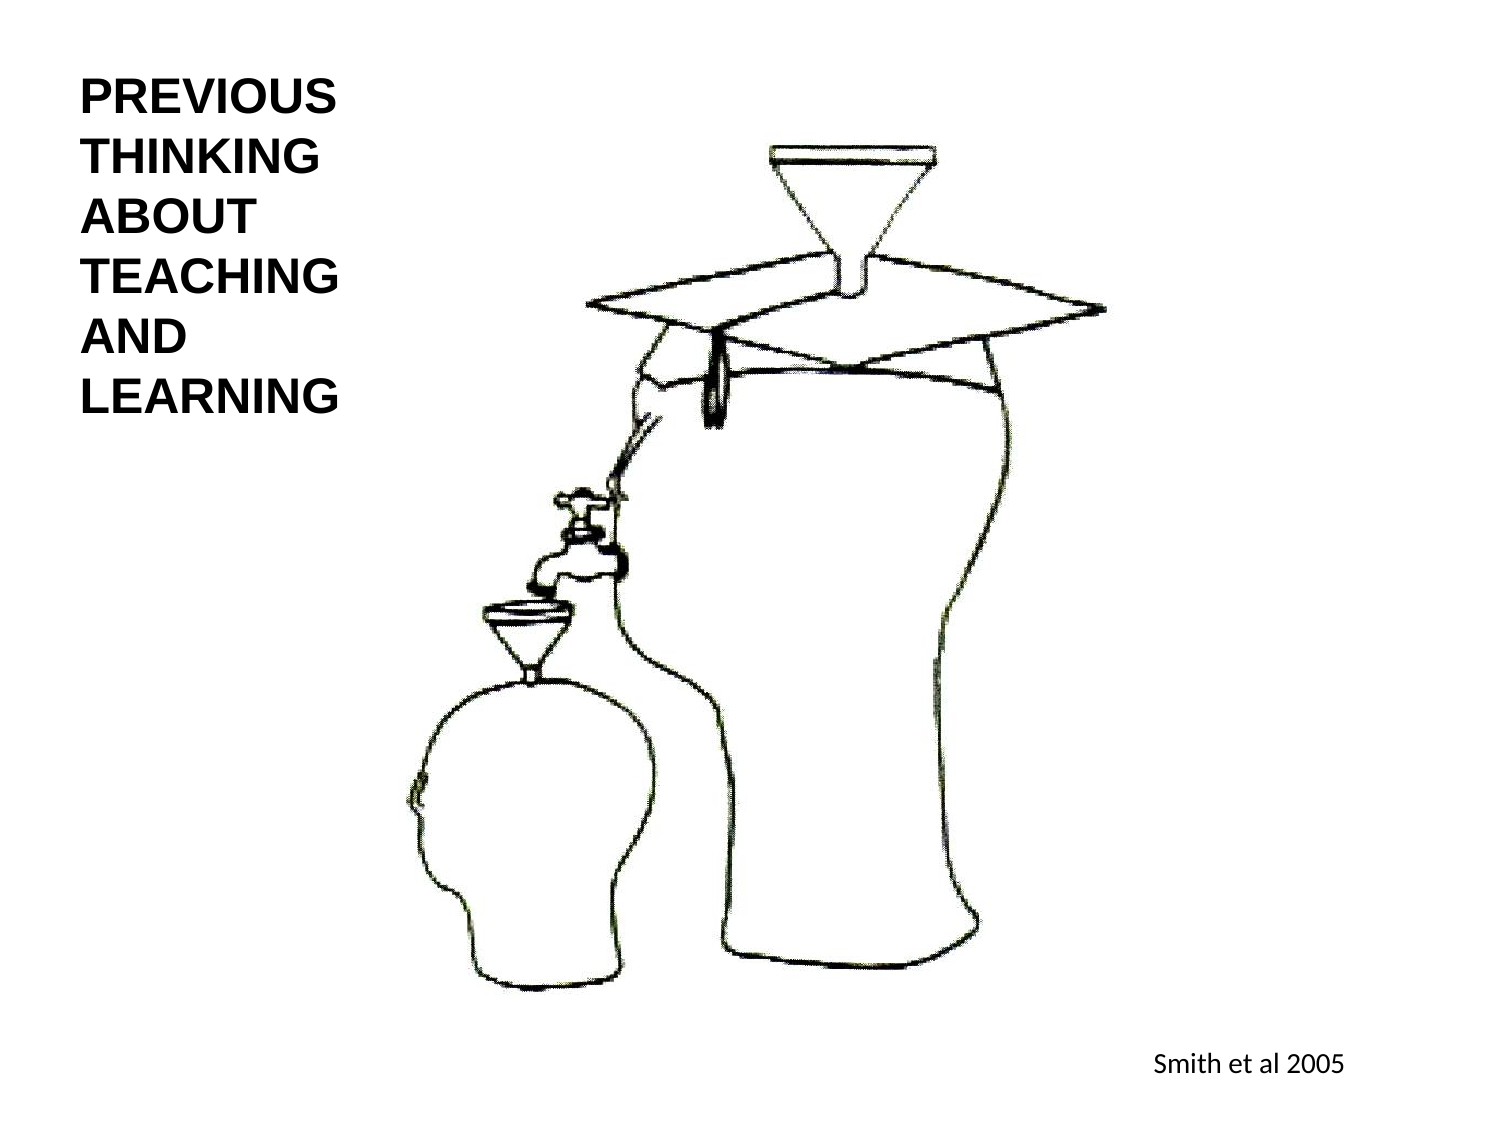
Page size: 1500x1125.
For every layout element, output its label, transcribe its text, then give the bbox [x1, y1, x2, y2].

text_box PREVIOUS THINKING ABOUT TEACHING AND LEARNING [64, 55, 445, 431]
picture [349, 99, 1126, 1063]
text_box Smith et al 2005 [1138, 1037, 1361, 1088]
